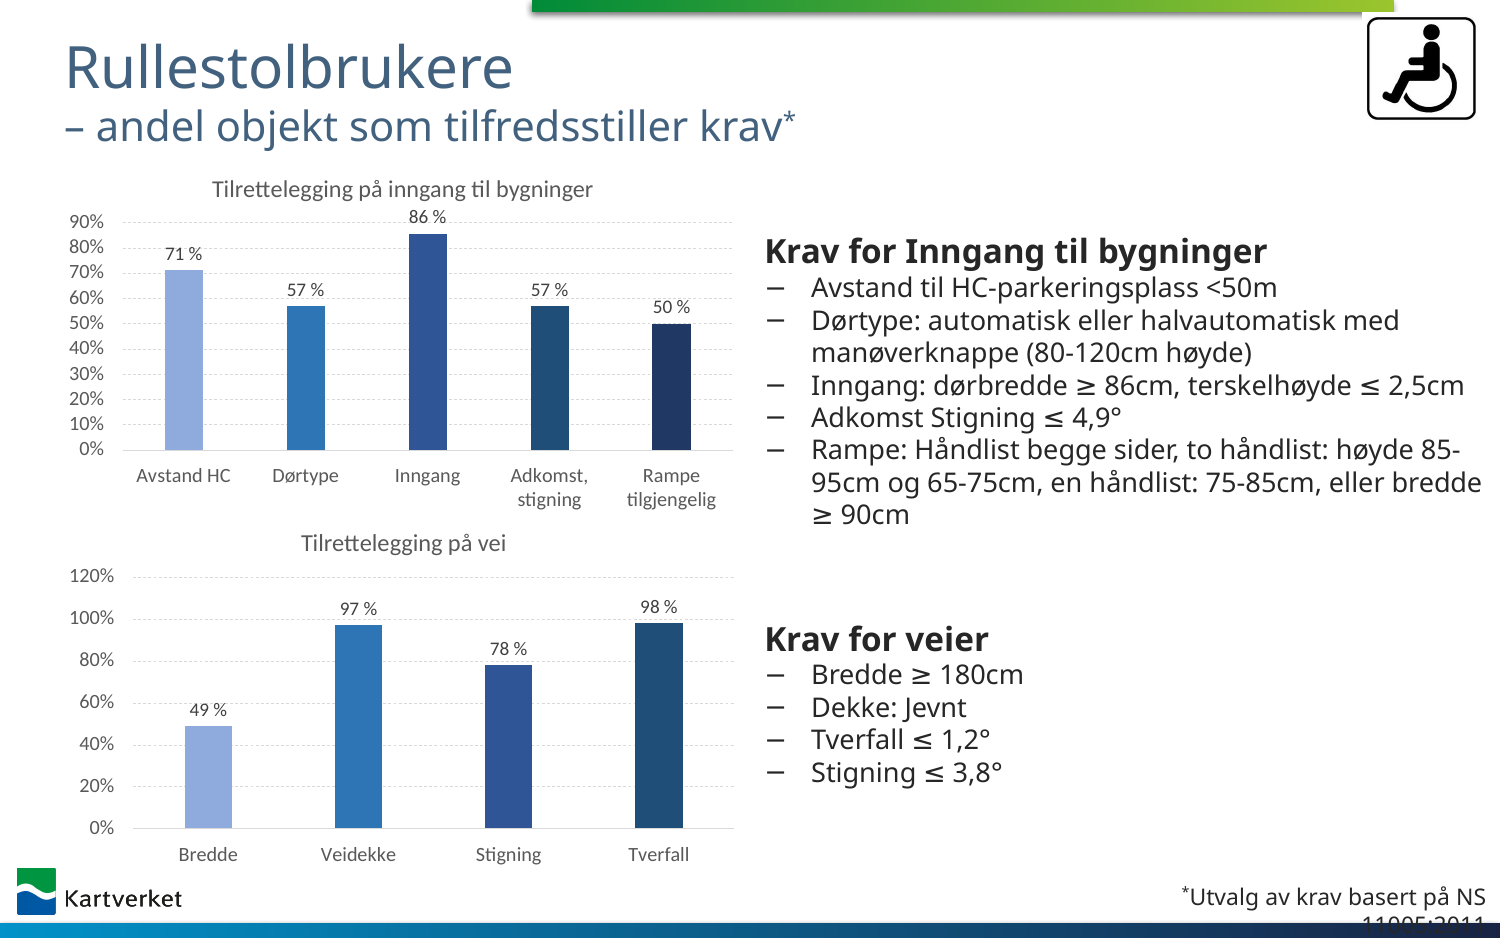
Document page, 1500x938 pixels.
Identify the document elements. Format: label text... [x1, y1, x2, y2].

text_box Krav for Inngang til bygninger Avstand til HC-parkeringsplass <50m Dørtype: automatisk eller halvautomatisk med manøverknappe (80-120cm høyde) Inngang: dørbredde ≥ 86cm, terskelhøyde ≤ 2,5cm Adkomst Stigning ≤ 4,9° Rampe: Håndlist begge sider, to håndlist: høyde 85-95cm og 65-75cm, en håndlist: 75-85cm, eller bredde ≥ 90cm [749, 223, 1500, 538]
picture [1362, 12, 1481, 126]
text_box Rullestolbrukere – andel objekt som tilfredsstiller krav* [49, 25, 1431, 158]
picture [62, 520, 746, 874]
text_box *Utvalg av krav basert på NS 11005:2011 [1068, 873, 1500, 938]
text_box Krav for veier Bredde ≥ 180cm Dekke: Jevnt Tverfall ≤ 1,2° Stigning ≤ 3,8° [749, 610, 1500, 795]
picture [62, 166, 744, 519]
